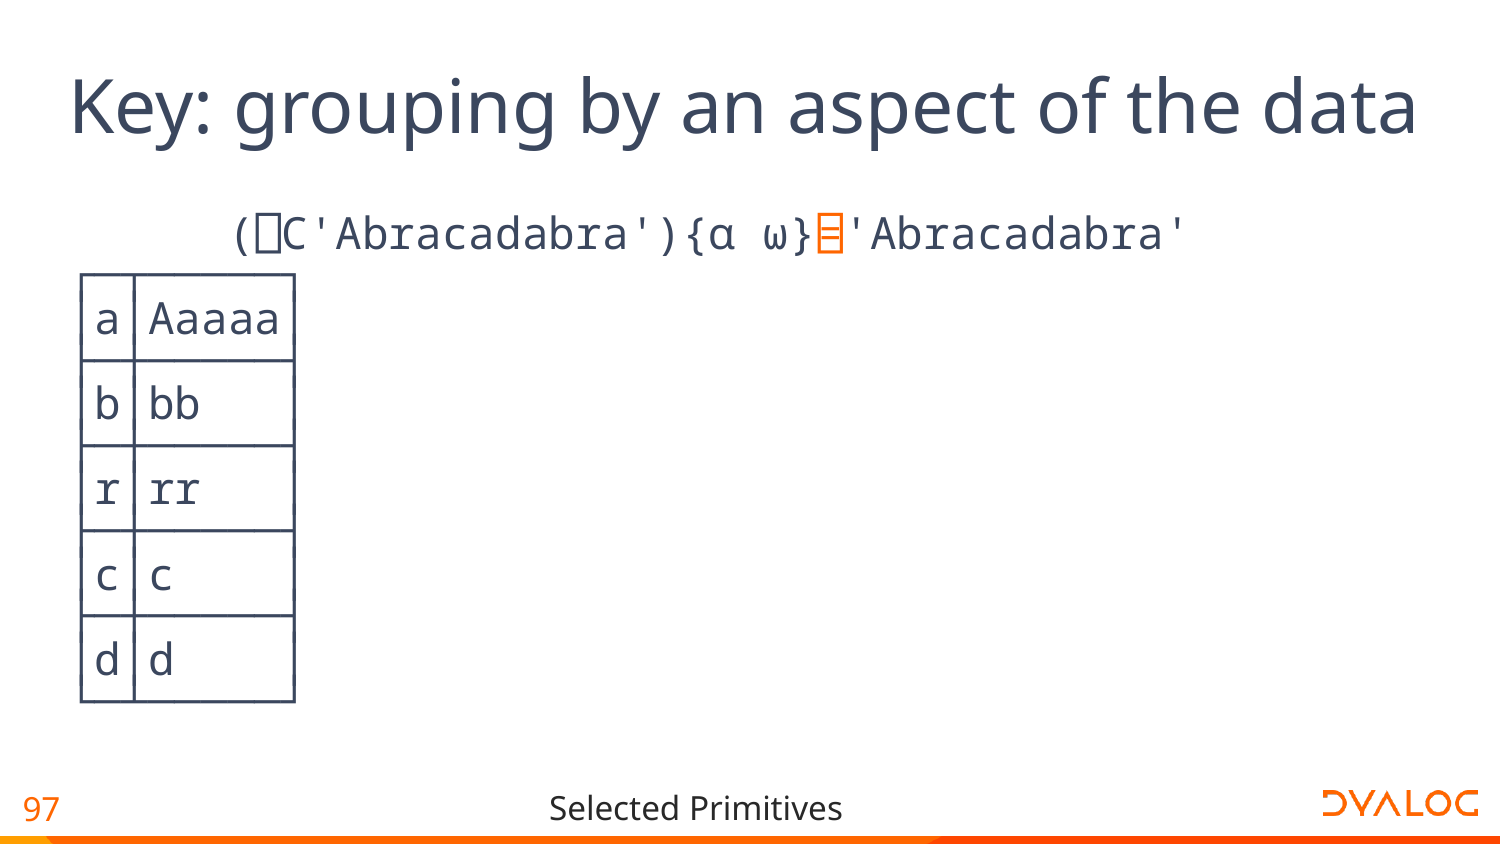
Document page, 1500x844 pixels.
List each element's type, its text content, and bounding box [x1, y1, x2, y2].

picture [1323, 790, 1478, 816]
title Key: grouping by an aspect of the data [53, 43, 1453, 157]
picture [0, 836, 1500, 844]
list (⎕C'Abracadabra'){⍺ ⍵}⌸'Abracadabra' ┌─┬─────┐ │a│Aaaaa│ ├─┼─────┤ │b│bb │ ├─┼─────┤ │r│rr │ ├─┼─────┤ │c│c │ ├─┼─────┤ │d│d │ └─┴─────┘ [53, 207, 1453, 740]
